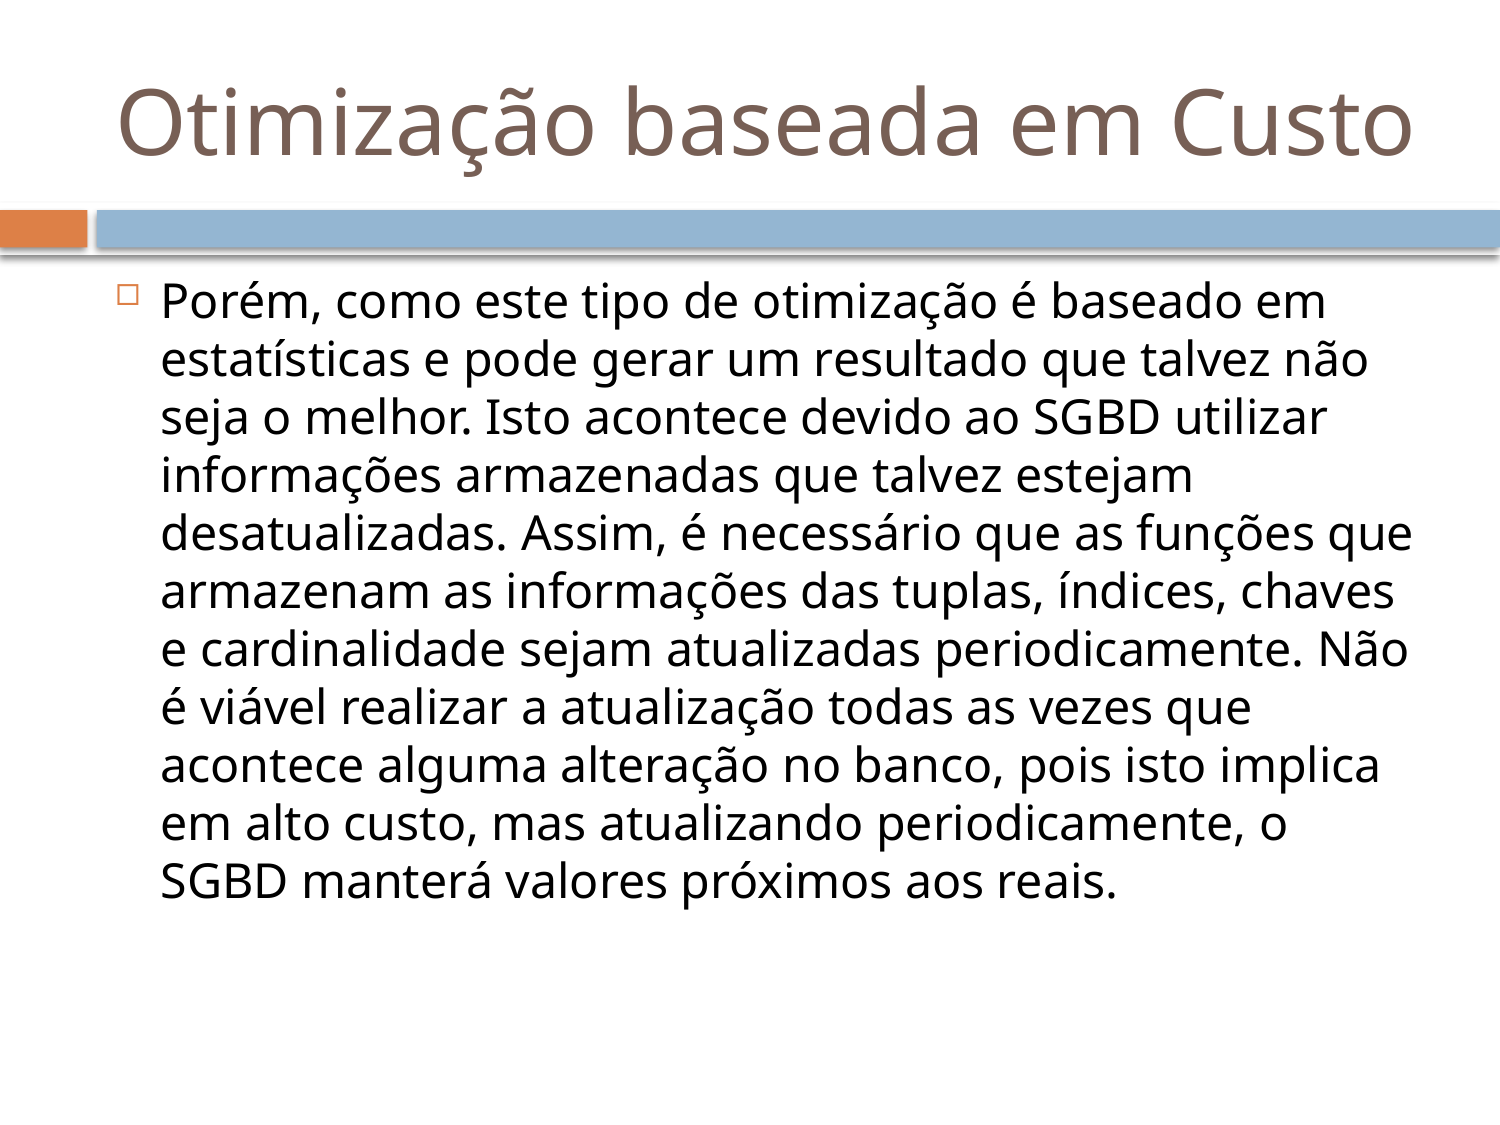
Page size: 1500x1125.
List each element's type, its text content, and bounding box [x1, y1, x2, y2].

title Otimização baseada em Custo [100, 37, 1438, 200]
list Porém, como este tipo de otimização é baseado em estatísticas e pode gerar um resultado que talvez não seja o melhor. Isto acontece devido ao SGBD utilizar informações armazenadas que talvez estejam desatualizadas. Assim, é necessário que as funções que armazenam as informações das tuplas, índices, chaves e cardinalidade sejam atualizadas periodicamente. Não é viável realizar a atualização todas as vezes que acontece alguma alteração no banco, pois isto implica em alto custo, mas atualizando periodicamente, o SGBD manterá valores próximos aos reais. [100, 262, 1438, 1000]
